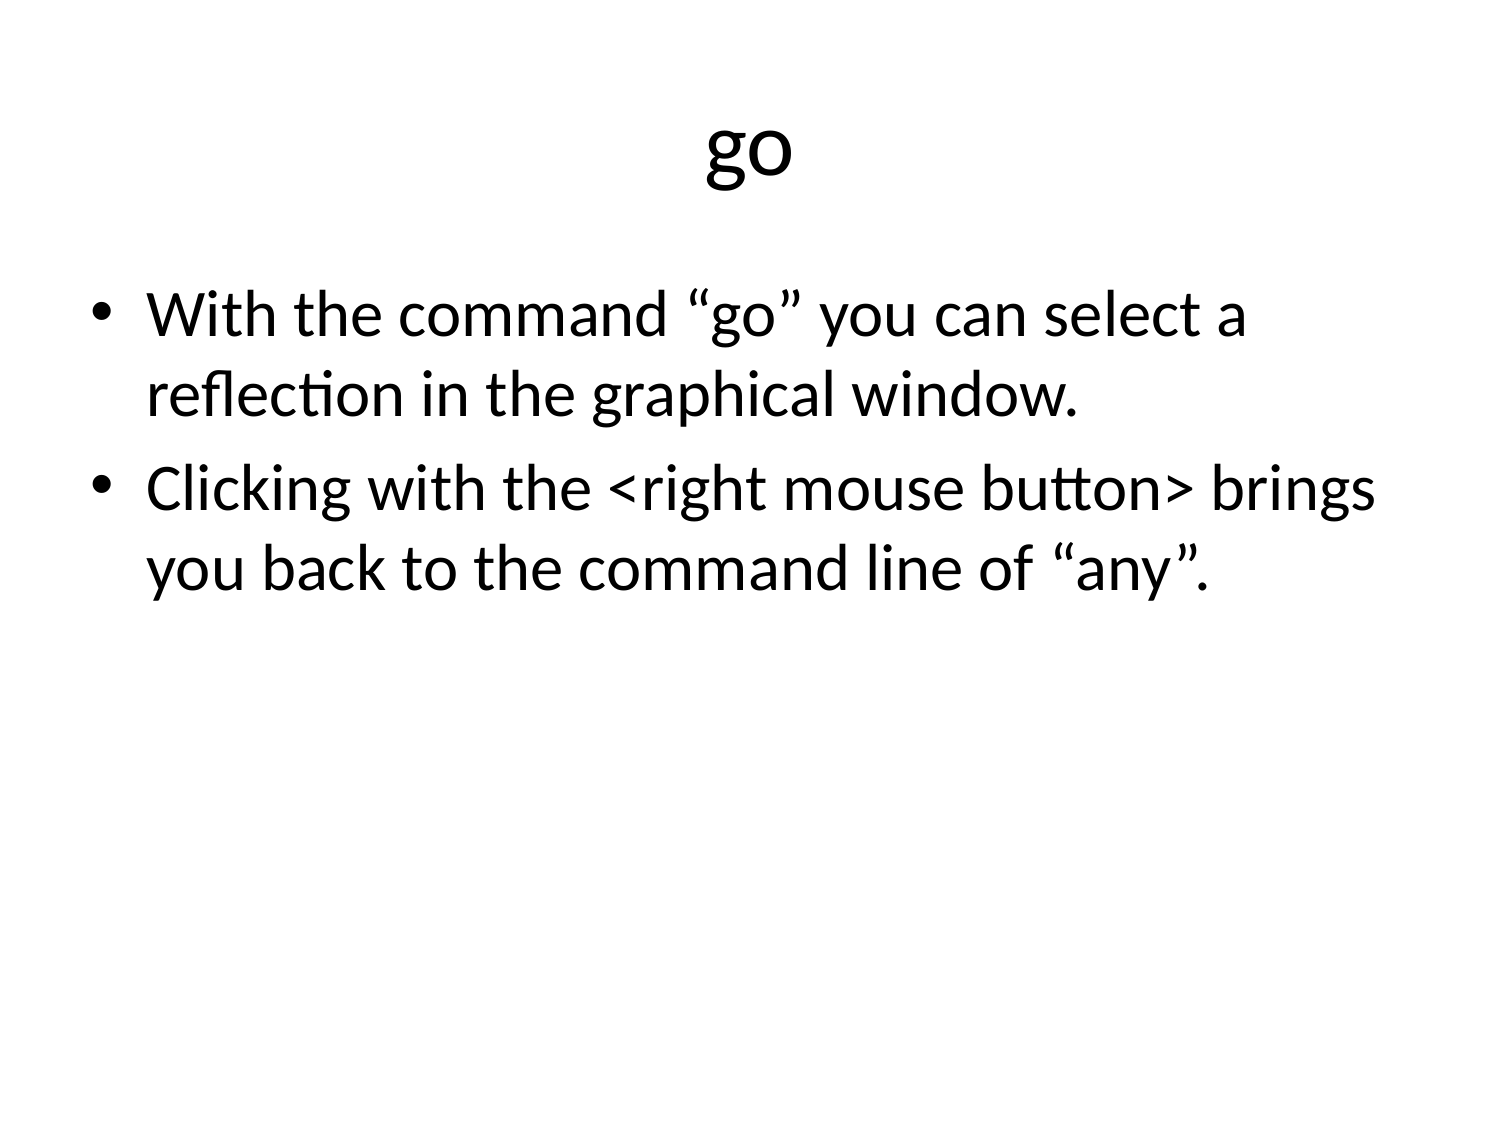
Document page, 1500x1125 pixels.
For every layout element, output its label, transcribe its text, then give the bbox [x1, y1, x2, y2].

title go [75, 45, 1425, 233]
list With the command “go” you can select a reflection in the graphical window. Clicking with the <right mouse button> brings you back to the command line of “any”. [75, 262, 1425, 1005]
